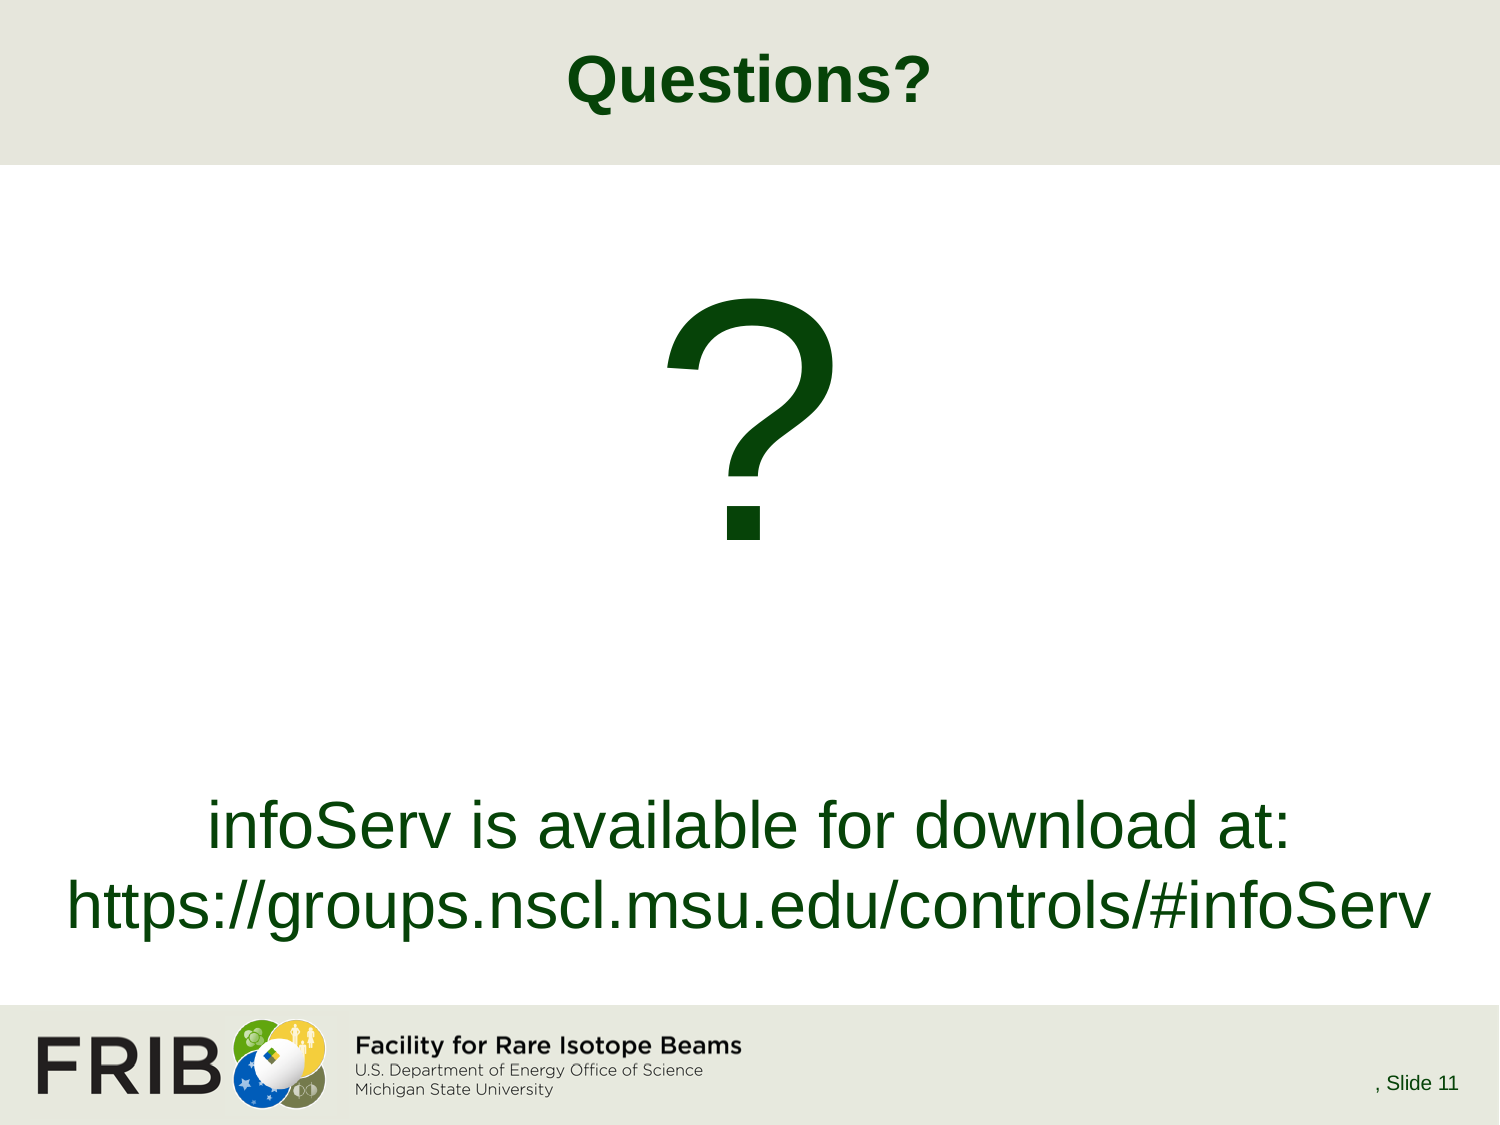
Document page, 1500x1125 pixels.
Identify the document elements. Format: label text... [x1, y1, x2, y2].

text_box infoServ is available for download at: https://groups.nscl.msu.edu/controls/#infoServ [24, 774, 1475, 950]
title Questions? [11, 0, 1489, 163]
picture [0, 1005, 1499, 1125]
list ? [612, 241, 888, 605]
picture [0, 0, 1500, 165]
slide_number , Slide 11 [1374, 1042, 1500, 1103]
footer J. Priller, May 2015 EPICS Collaboration Meeting - infoServ [679, 1042, 1374, 1103]
